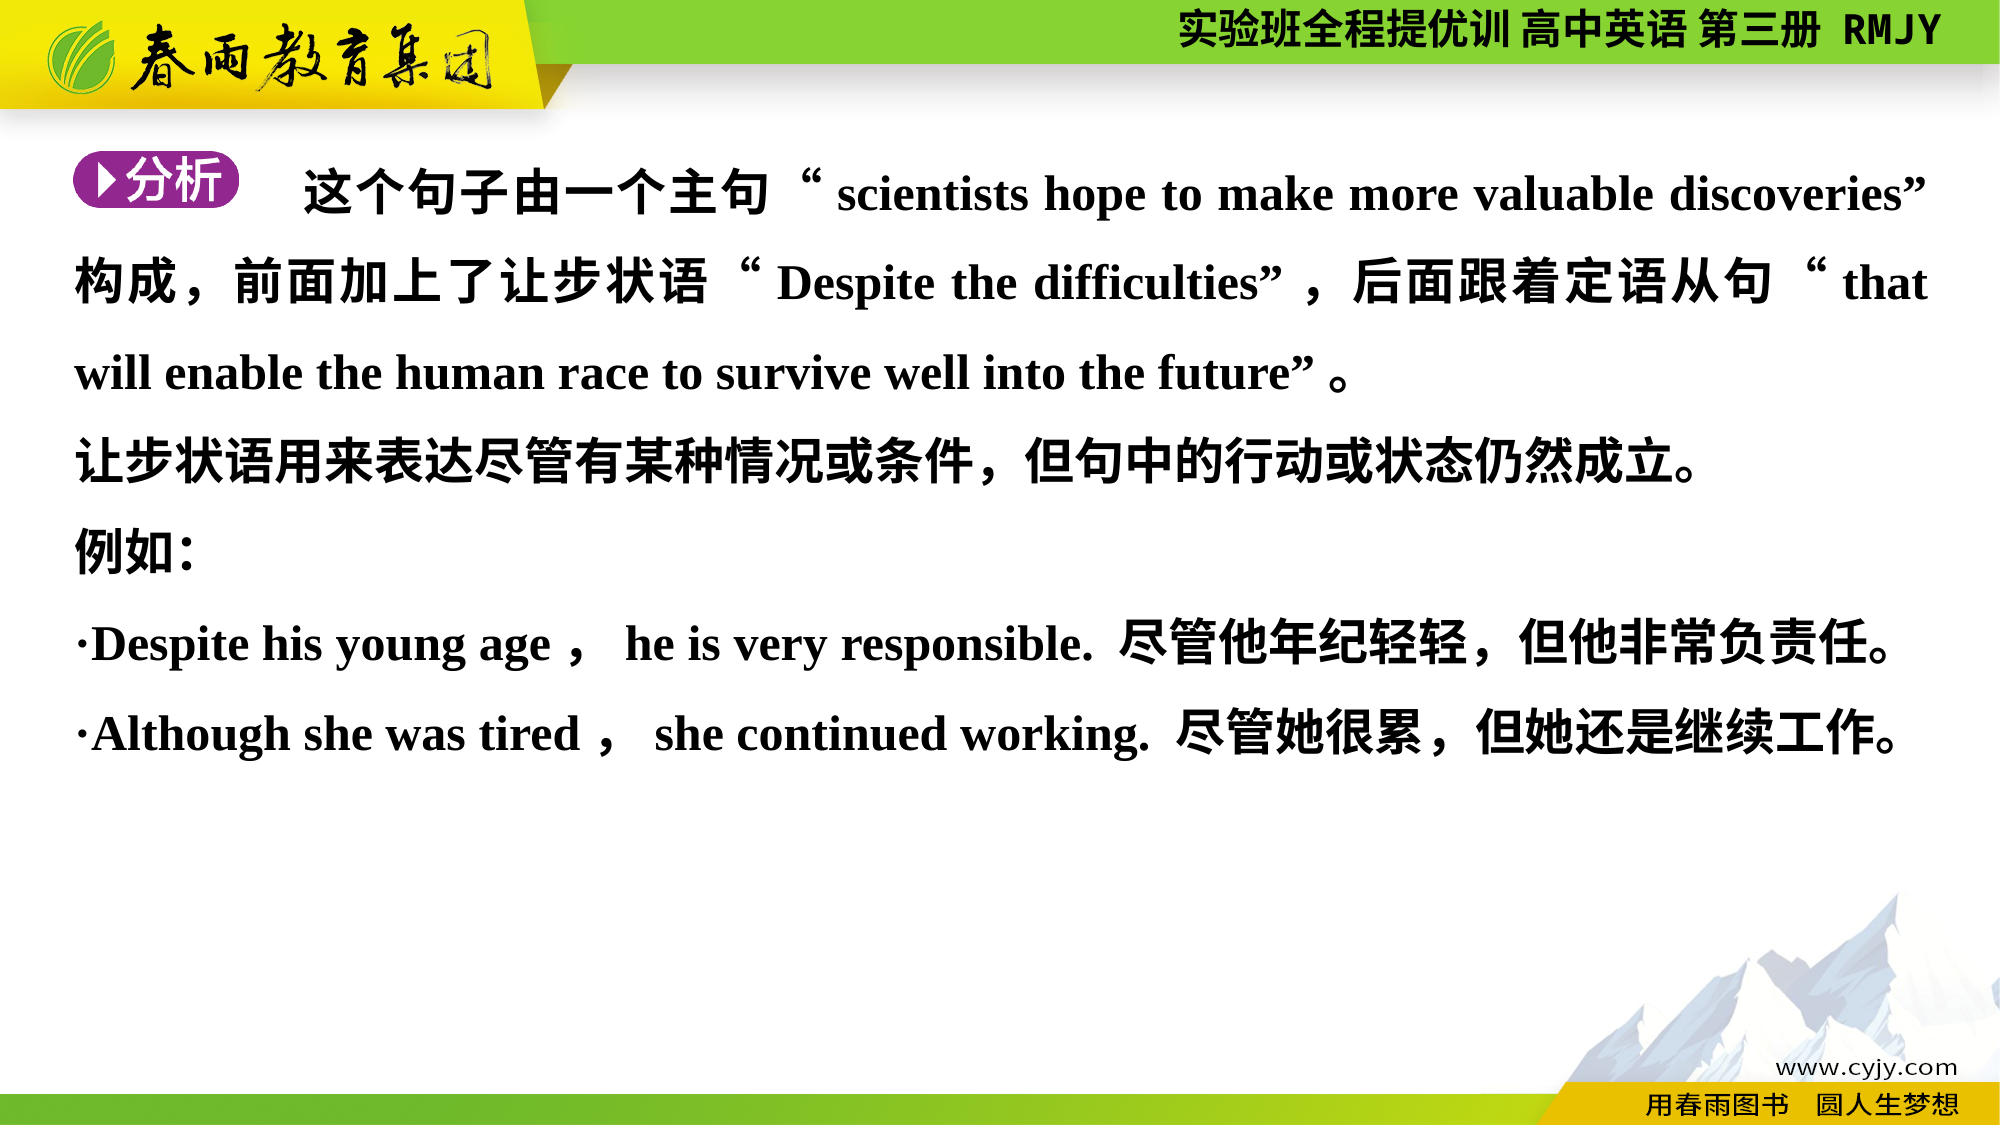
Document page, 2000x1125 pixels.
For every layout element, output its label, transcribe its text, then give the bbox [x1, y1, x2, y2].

list 这个句子由一个主句“scientists hope to make more valuable discoveries” 构成，前面加上了让步状语“Despite the difficulties”，后面跟着定语从句“that will enable the human race to survive well into the future”。 让步状语用来表达尽管有某种情况或条件，但句中的行动或状态仍然成立。 例如： ·Despite his young age，he is very responsible. 尽管他年纪轻轻，但他非常负责任。 ·Although she was tired，she continued working. 尽管她很累，但她还是继续工作。 [59, 122, 1944, 763]
picture [0, 0, 2000, 1125]
